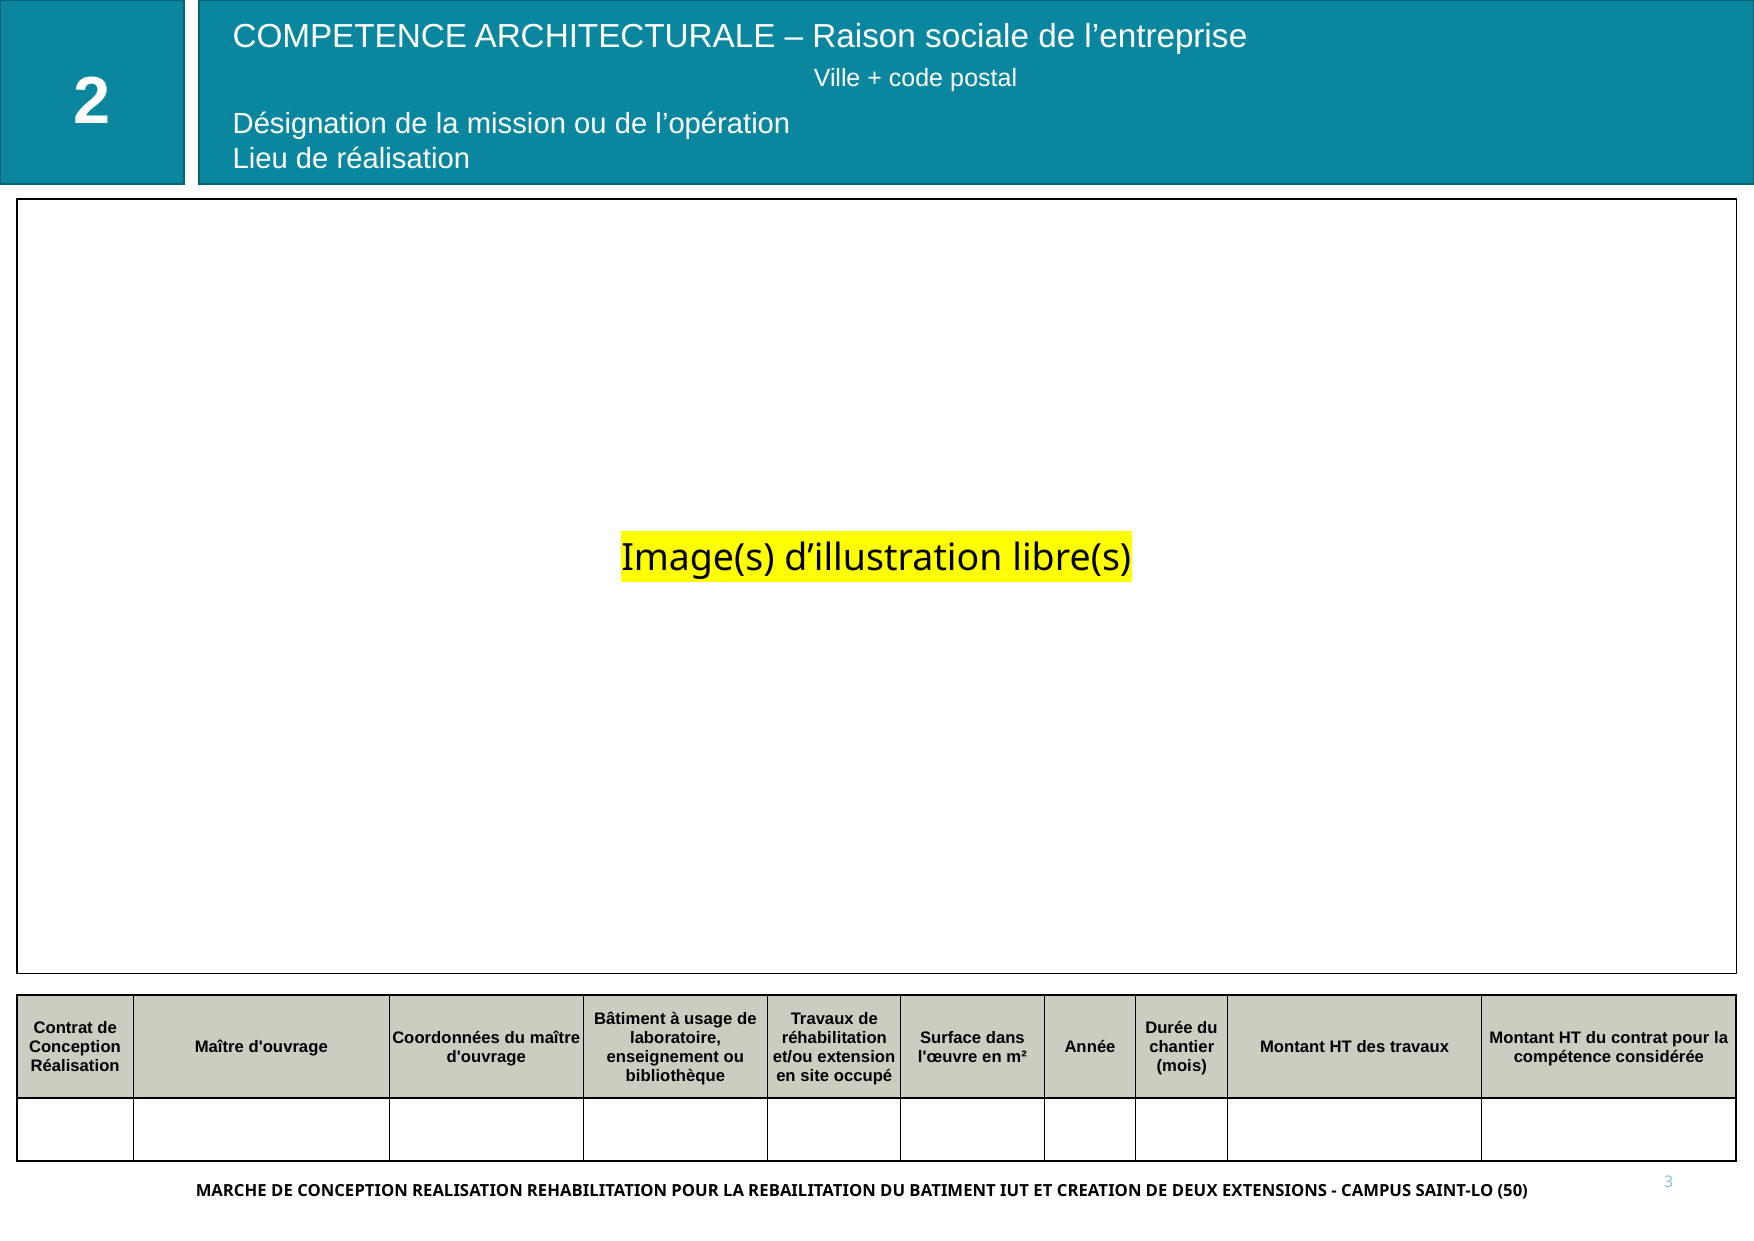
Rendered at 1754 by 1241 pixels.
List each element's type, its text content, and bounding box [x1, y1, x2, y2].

text_box Image(s) d’illustration libre(s) [606, 525, 1147, 586]
table_cell [1228, 1099, 1481, 1160]
table_header Coordonnées du maître d'ouvrage [390, 996, 583, 1097]
table_header Durée du chantier (mois) [1136, 996, 1227, 1097]
table_cell [18, 1099, 133, 1160]
table_header Surface dans l'œuvre en m² [901, 996, 1044, 1097]
text_box Ville + code postal [798, 54, 1665, 100]
table_cell [134, 1099, 389, 1160]
table_cell [1045, 1099, 1135, 1160]
text_box [198, 0, 1754, 185]
table_cell [584, 1099, 767, 1160]
table_cell [1482, 1099, 1735, 1160]
table_header Montant HT des travaux [1228, 996, 1481, 1097]
text_box [16, 199, 1737, 974]
table_cell [901, 1099, 1044, 1160]
table_header Maître d'ouvrage [134, 996, 389, 1097]
table_header Travaux de réhabilitation et/ou extension en site occupé [768, 996, 900, 1097]
table_header Montant HT du contrat pour la compétence considérée [1482, 996, 1735, 1097]
table_cell [768, 1099, 900, 1160]
table_header Bâtiment à usage de laboratoire, enseignement ou bibliothèque [584, 996, 767, 1097]
table_cell [1136, 1099, 1227, 1160]
table_header Année [1045, 996, 1135, 1097]
table_cell [390, 1099, 583, 1160]
text_box Désignation de la mission ou de l’opération Lieu de réalisation [217, 96, 1673, 182]
text_box 2 [33, 49, 151, 145]
text_box [0, 0, 185, 185]
table_header Contrat de Conception Réalisation [18, 996, 133, 1097]
slide_number 3 [1293, 1162, 1689, 1215]
text_box COMPETENCE ARCHITECTURALE – Raison sociale de l’entreprise [217, 6, 1673, 62]
